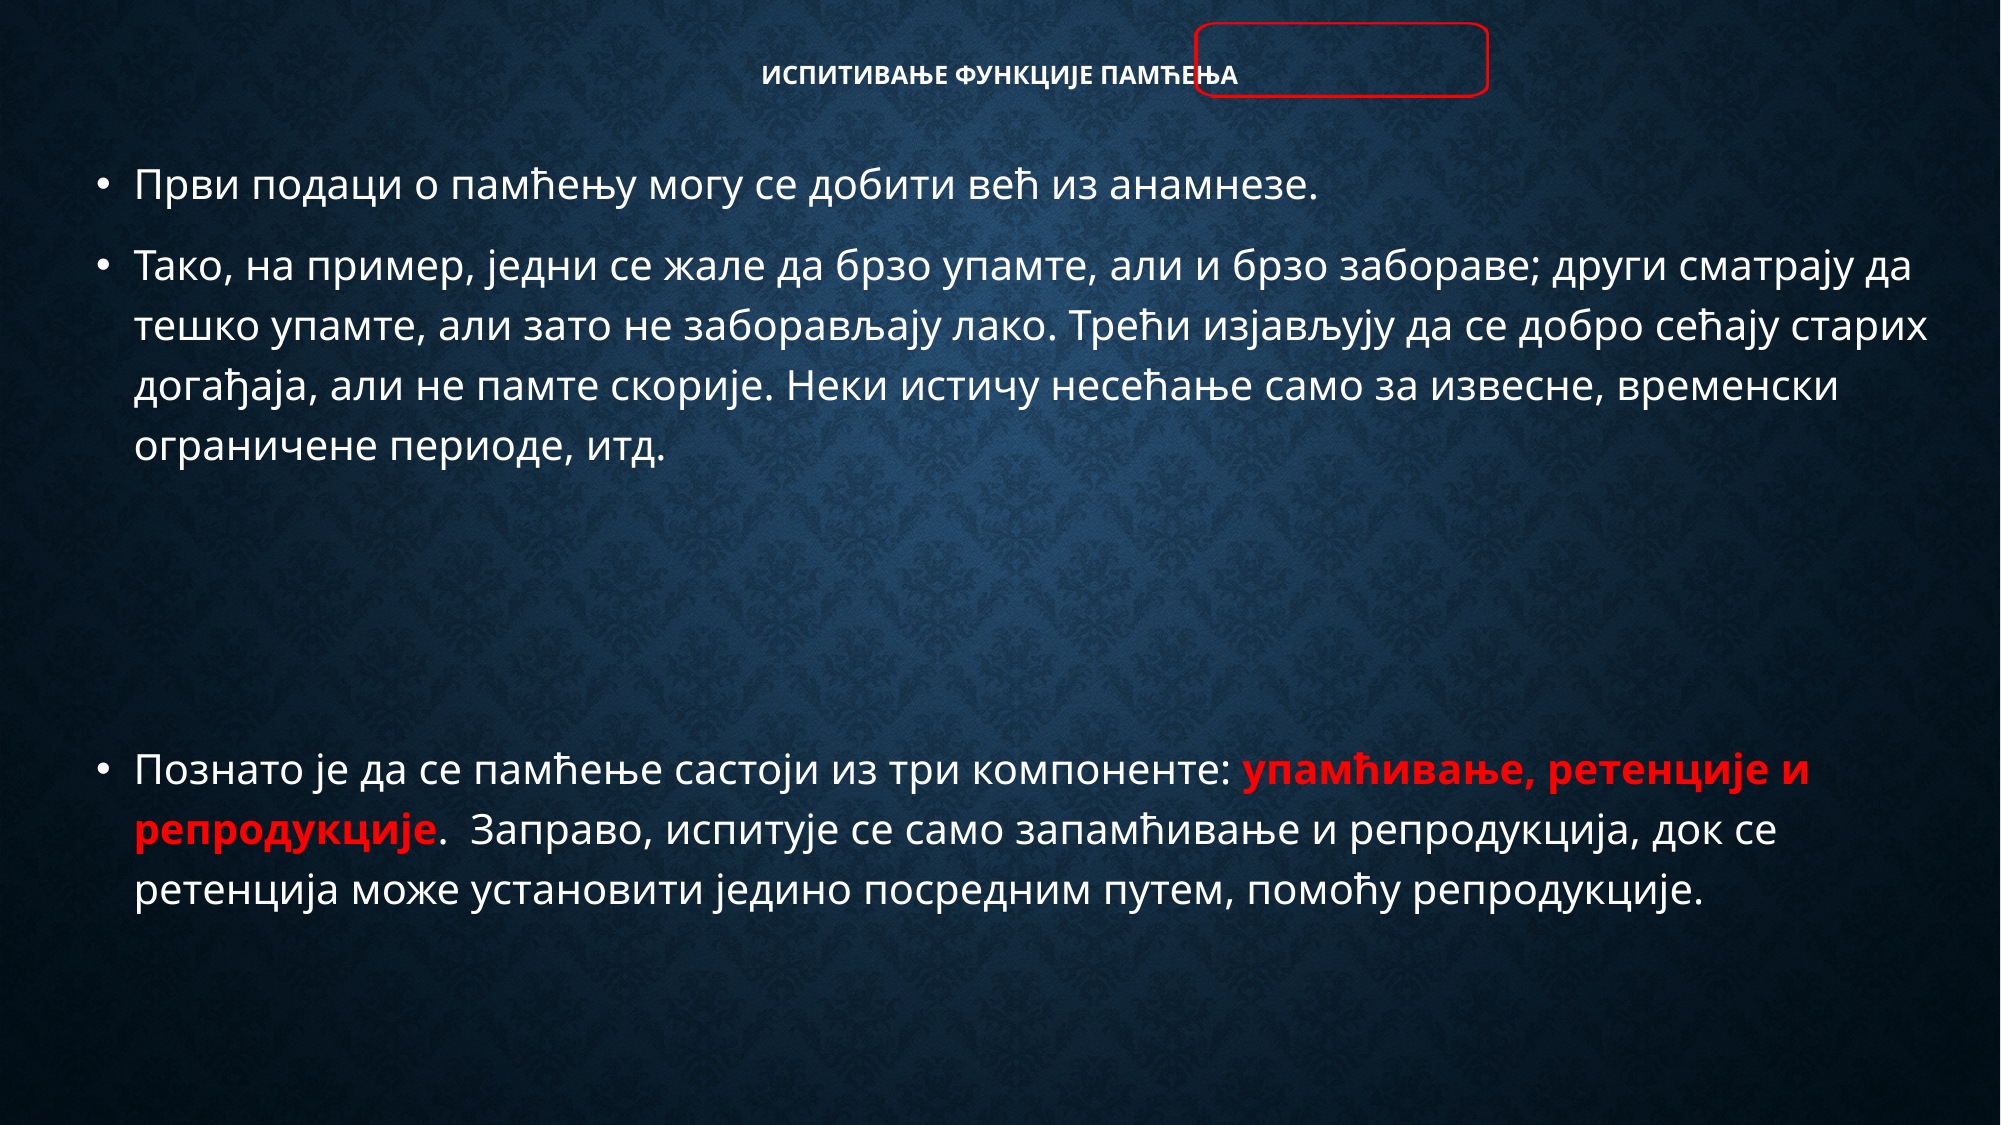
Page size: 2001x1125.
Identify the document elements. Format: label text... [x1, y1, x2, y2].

title Испитивање функције памћења [386, 54, 1614, 140]
picture [1194, 22, 1489, 99]
list Први подаци о памћењу могу сe добити већ из анамнезе. Тако, на пример, једни се жале да брзо упамте, али и брзо забораве; други сматрају да тешко упамте, али зато не заборављају лако. Трећи изјављују да се добро сећају старих догађаја, али не памте скорије. Неки истичу несећање само за извесне, временски ограничене периоде, итд. Познато је да се памћење састоји из три компоненте: упамћивање, ретенције и репродукције. Заправо, испитује се само запамћивање и репродукција, док се ретенција може установити једино посредним путем, помоћу репродукције. [80, 140, 1962, 1071]
